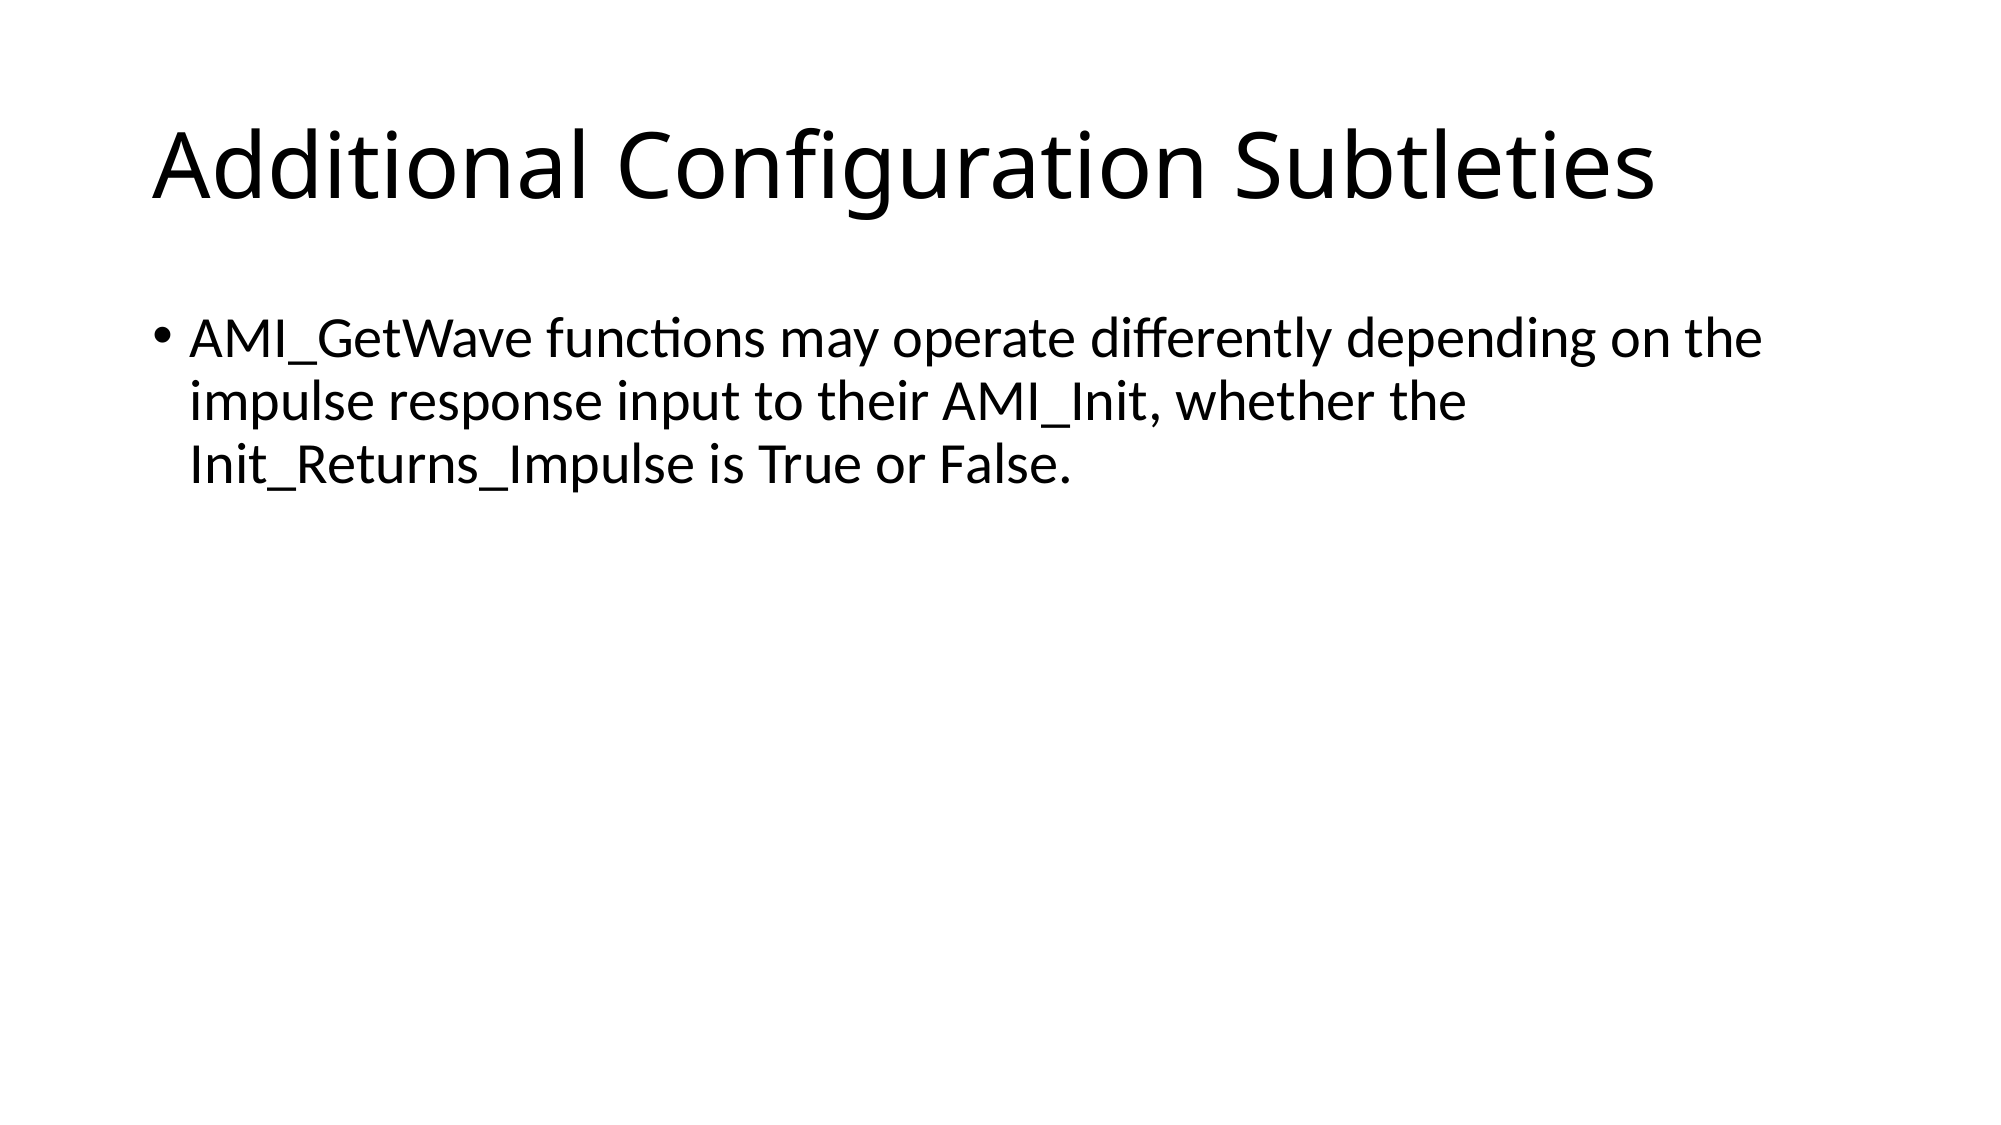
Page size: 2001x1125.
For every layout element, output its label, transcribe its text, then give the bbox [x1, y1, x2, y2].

list AMI_GetWave functions may operate differently depending on the impulse response input to their AMI_Init, whether the Init_Returns_Impulse is True or False. [137, 299, 1863, 1014]
title Additional Configuration Subtleties [137, 59, 1863, 278]
